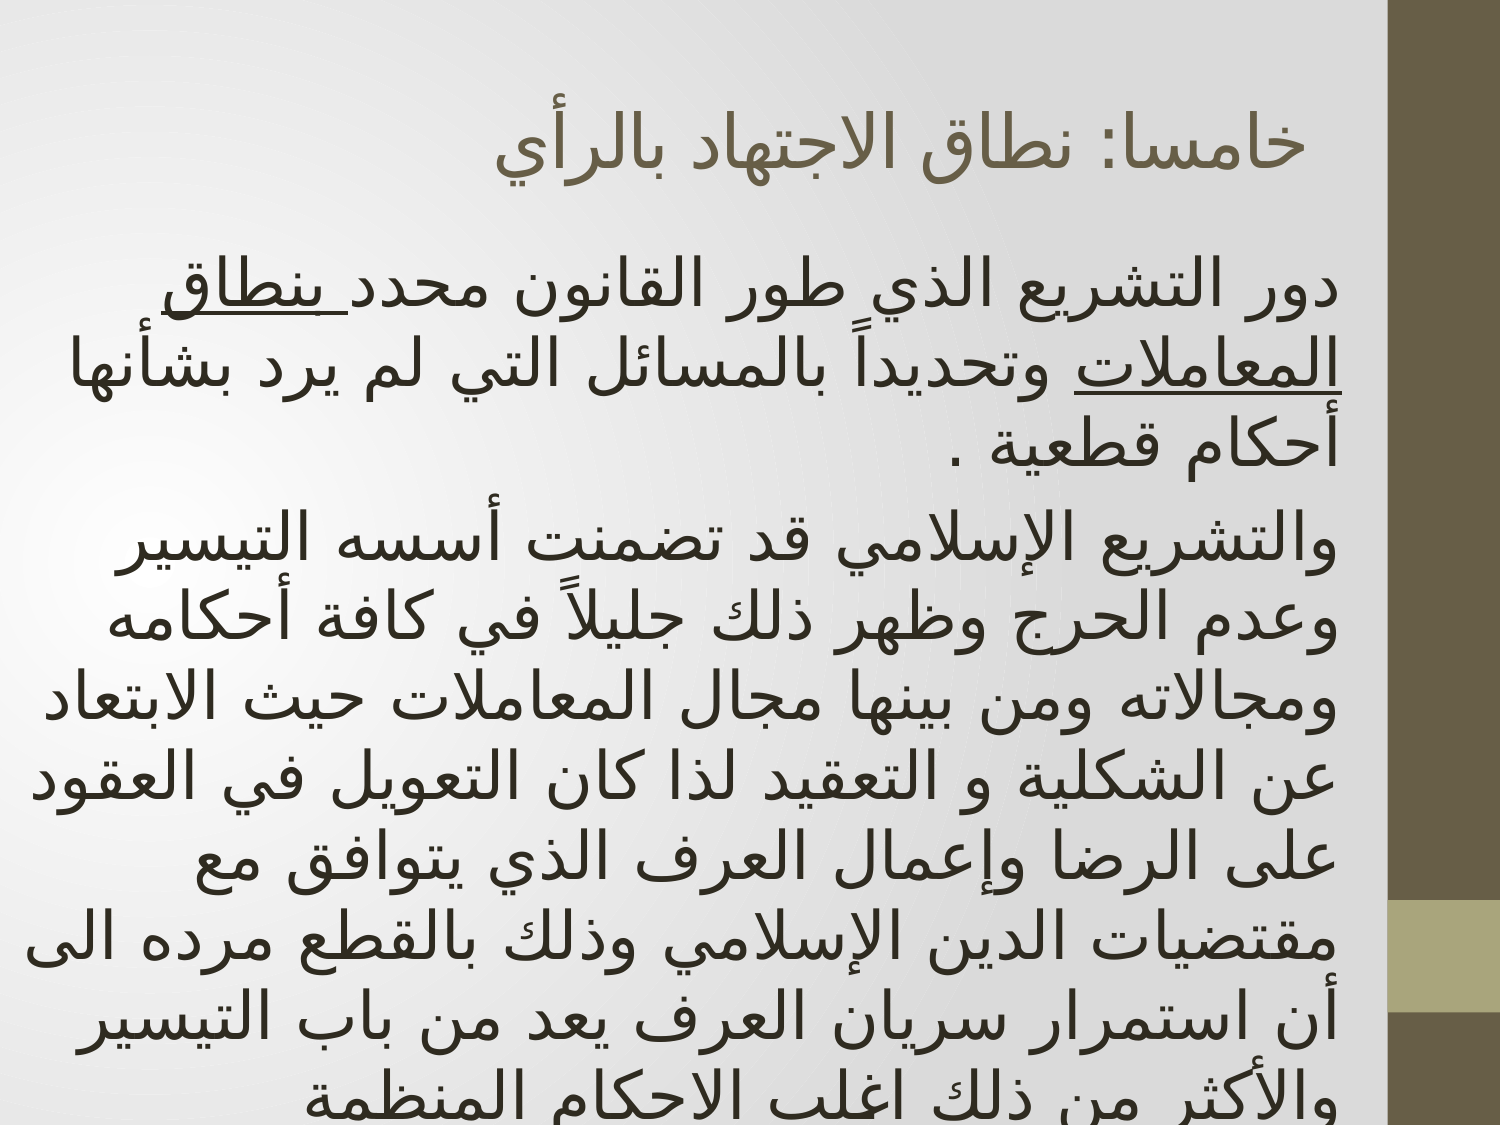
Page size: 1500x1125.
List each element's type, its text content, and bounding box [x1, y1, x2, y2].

list دور التشريع الذي طور القانون محدد بنطاق المعاملات وتحديداً بالمسائل التي لم يرد بشأنها أحكام قطعية . والتشريع الإسلامي قد تضمنت أسسه التيسير وعدم الحرج وظهر ذلك جليلاً في كافة أحكامه ومجالاته ومن بينها مجال المعاملات حيث الابتعاد عن الشكلية و التعقيد لذا كان التعويل في العقود على الرضا وإعمال العرف الذي يتوافق مع مقتضيات الدين الإسلامي وذلك بالقطع مرده الى أن استمرار سريان العرف يعد من باب التيسير والأكثر من ذلك اغلب الاحكام المنظمة للمعاملات في الشريعة جاءت في اطار قواعد عامة موسومة بالمرونة التي تجعلها صالحة للتطبيق في كل زمان ومكان . [0, 232, 1376, 1095]
title خامسا: نطاق الاجتهاد بالرأي [75, 45, 1325, 232]
